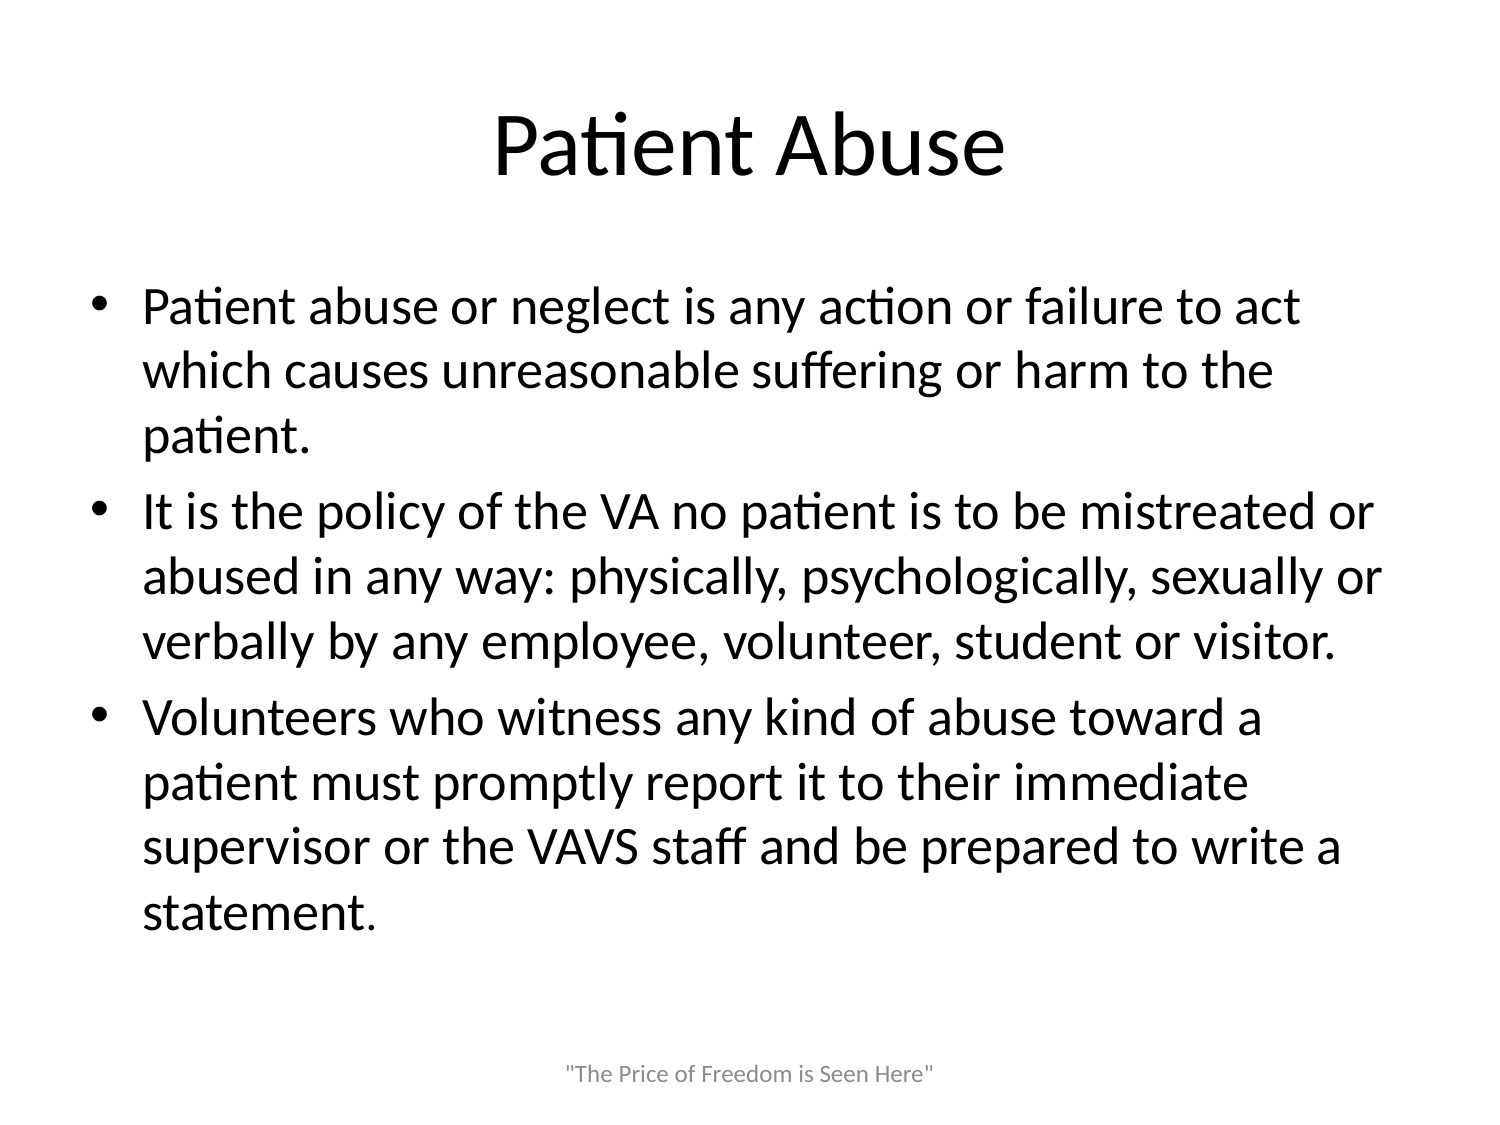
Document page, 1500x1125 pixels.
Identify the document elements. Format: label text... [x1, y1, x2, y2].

title Patient Abuse [75, 45, 1425, 233]
footer "The Price of Freedom is Seen Here" [512, 1042, 988, 1103]
list Patient abuse or neglect is any action or failure to act which causes unreasonable suffering or harm to the patient. It is the policy of the VA no patient is to be mistreated or abused in any way: physically, psychologically, sexually or verbally by any employee, volunteer, student or visitor. Volunteers who witness any kind of abuse toward a patient must promptly report it to their immediate supervisor or the VAVS staff and be prepared to write a statement. [75, 262, 1425, 1005]
